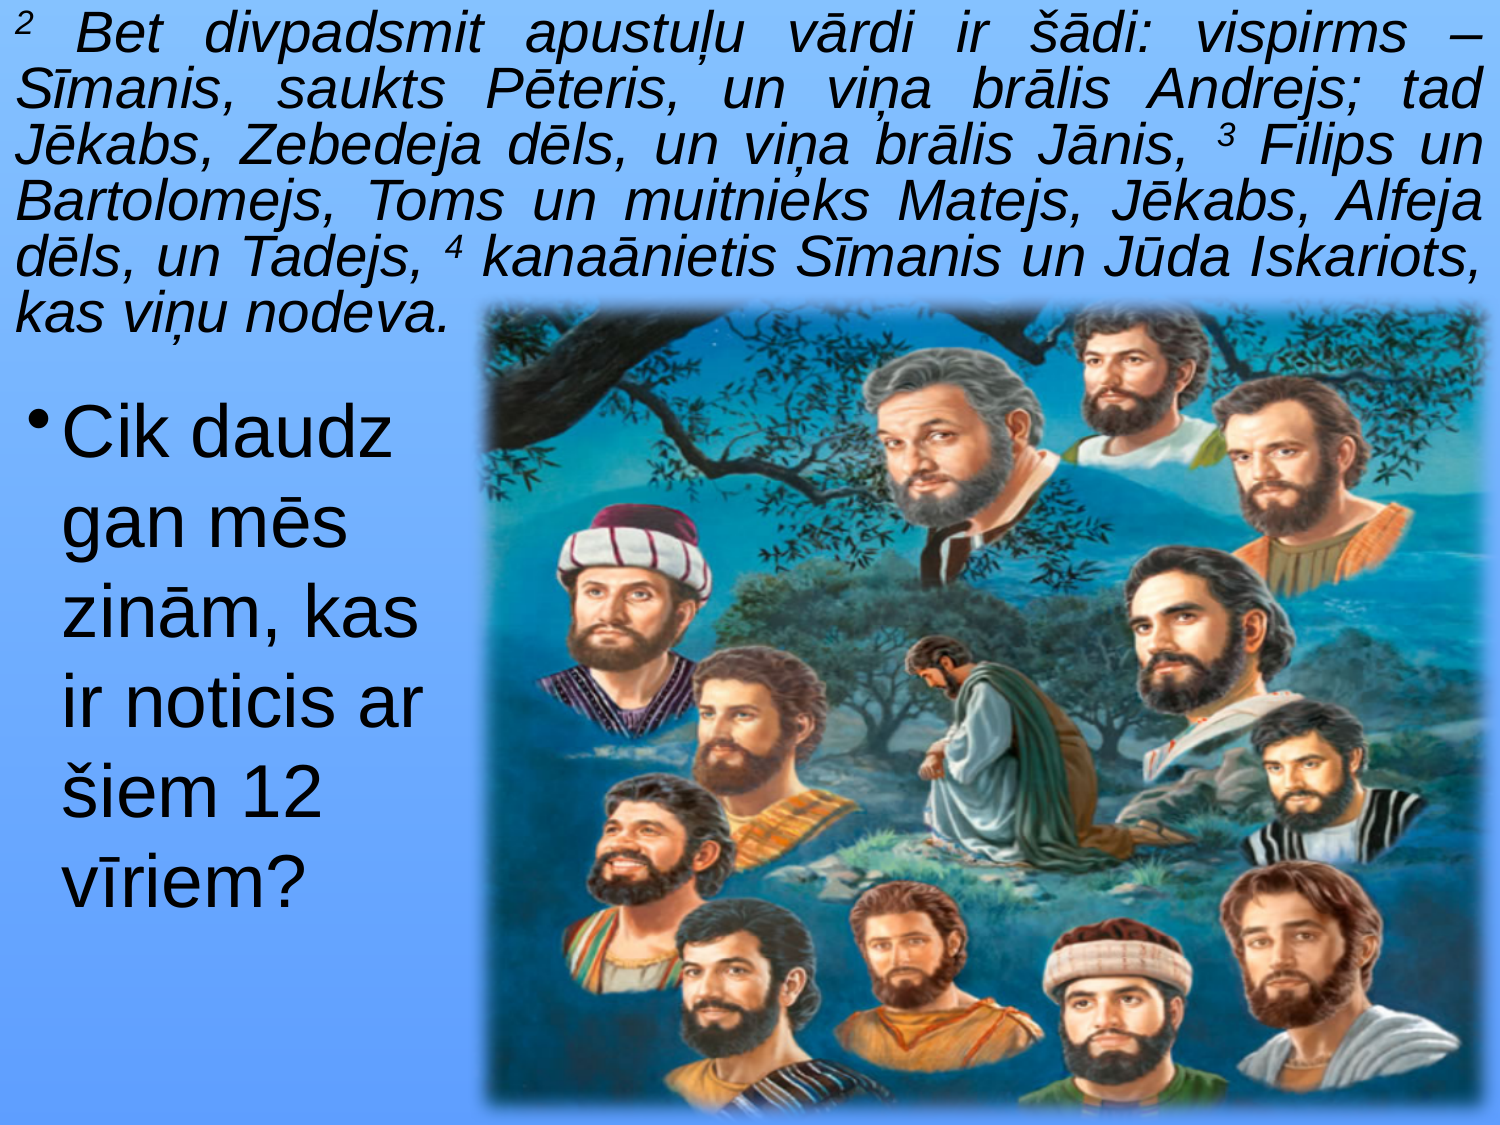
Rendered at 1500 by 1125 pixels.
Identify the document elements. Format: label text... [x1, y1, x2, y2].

picture [468, 292, 1500, 1125]
list 2 Bet divpadsmit apustuļu vārdi ir šādi: vispirms – Sīmanis, saukts Pēteris, un viņa brālis Andrejs; tad Jēkabs, Zebedeja dēls, un viņa brālis Jānis, 3 Filips un Bartolomejs, Toms un muitnieks Matejs, Jēkabs, Alfeja dēls, un Tadejs, 4 kanaānietis Sīmanis un Jūda Iskariots, kas viņu nodeva. [0, 0, 1500, 178]
text_box Cik daudz gan mēs zinām, kas ir noticis ar šiem 12 vīriem? [11, 374, 446, 930]
